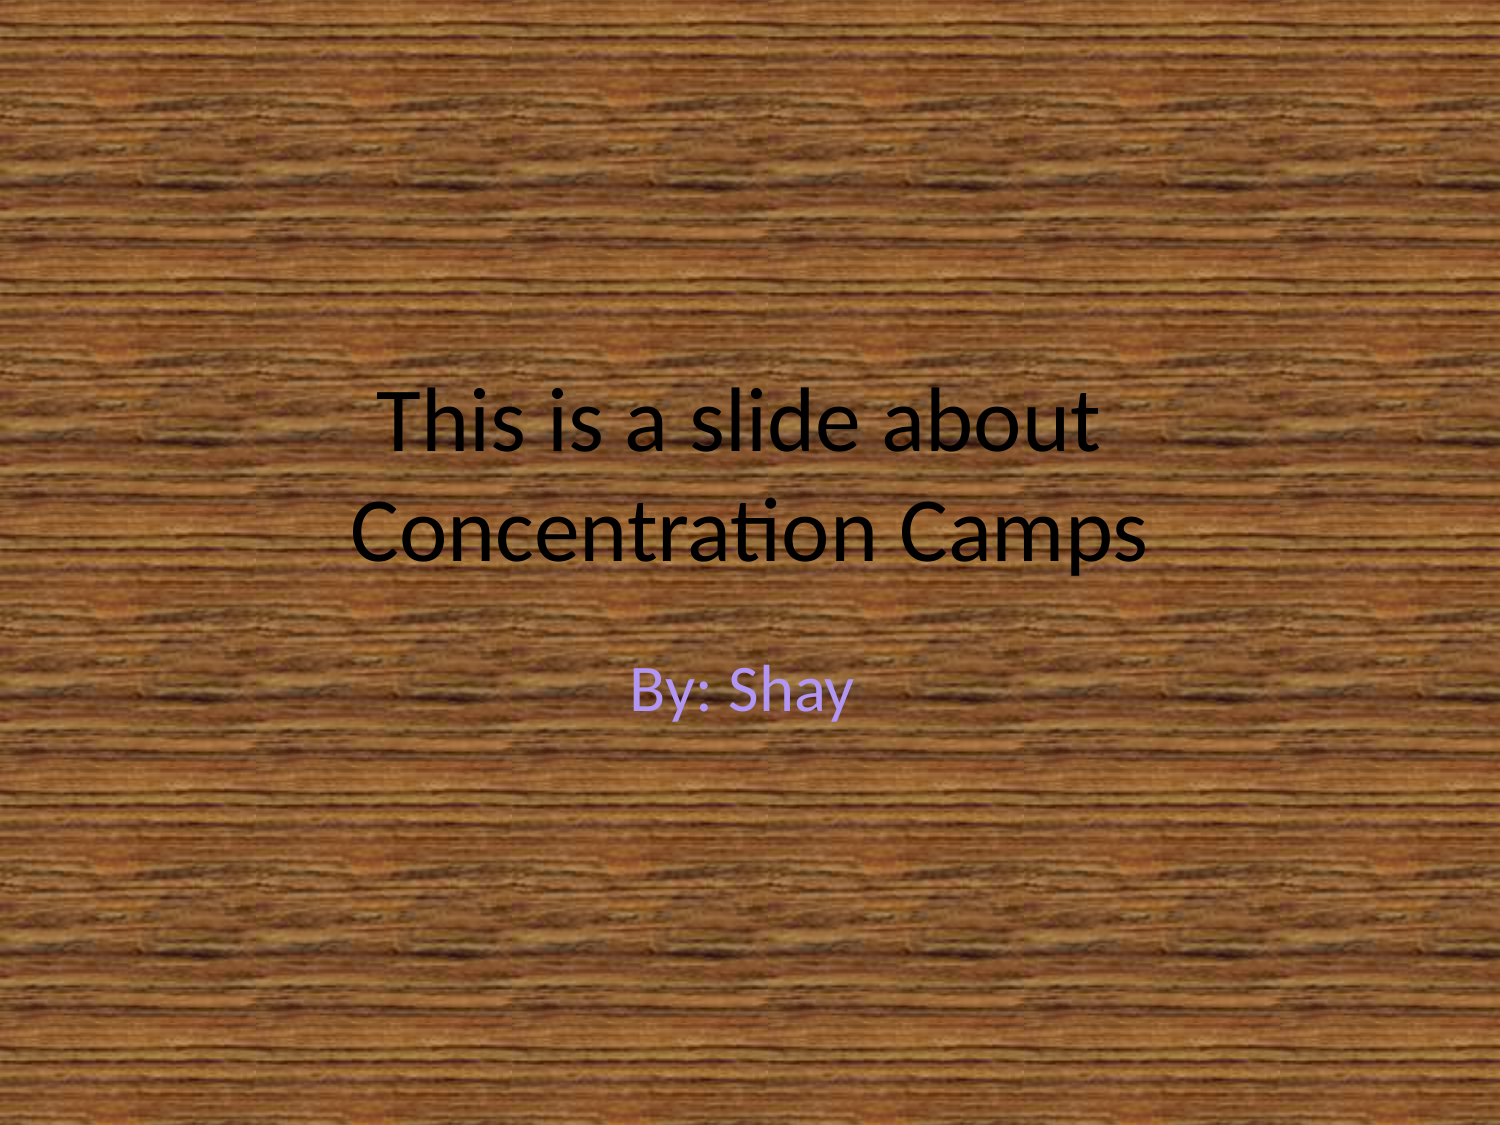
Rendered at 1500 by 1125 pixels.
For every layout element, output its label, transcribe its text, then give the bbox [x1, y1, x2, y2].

picture [0, 0, 1500, 1125]
subtitle By: Shay [225, 637, 1275, 925]
title This is a slide about Concentration Camps [112, 349, 1388, 591]
